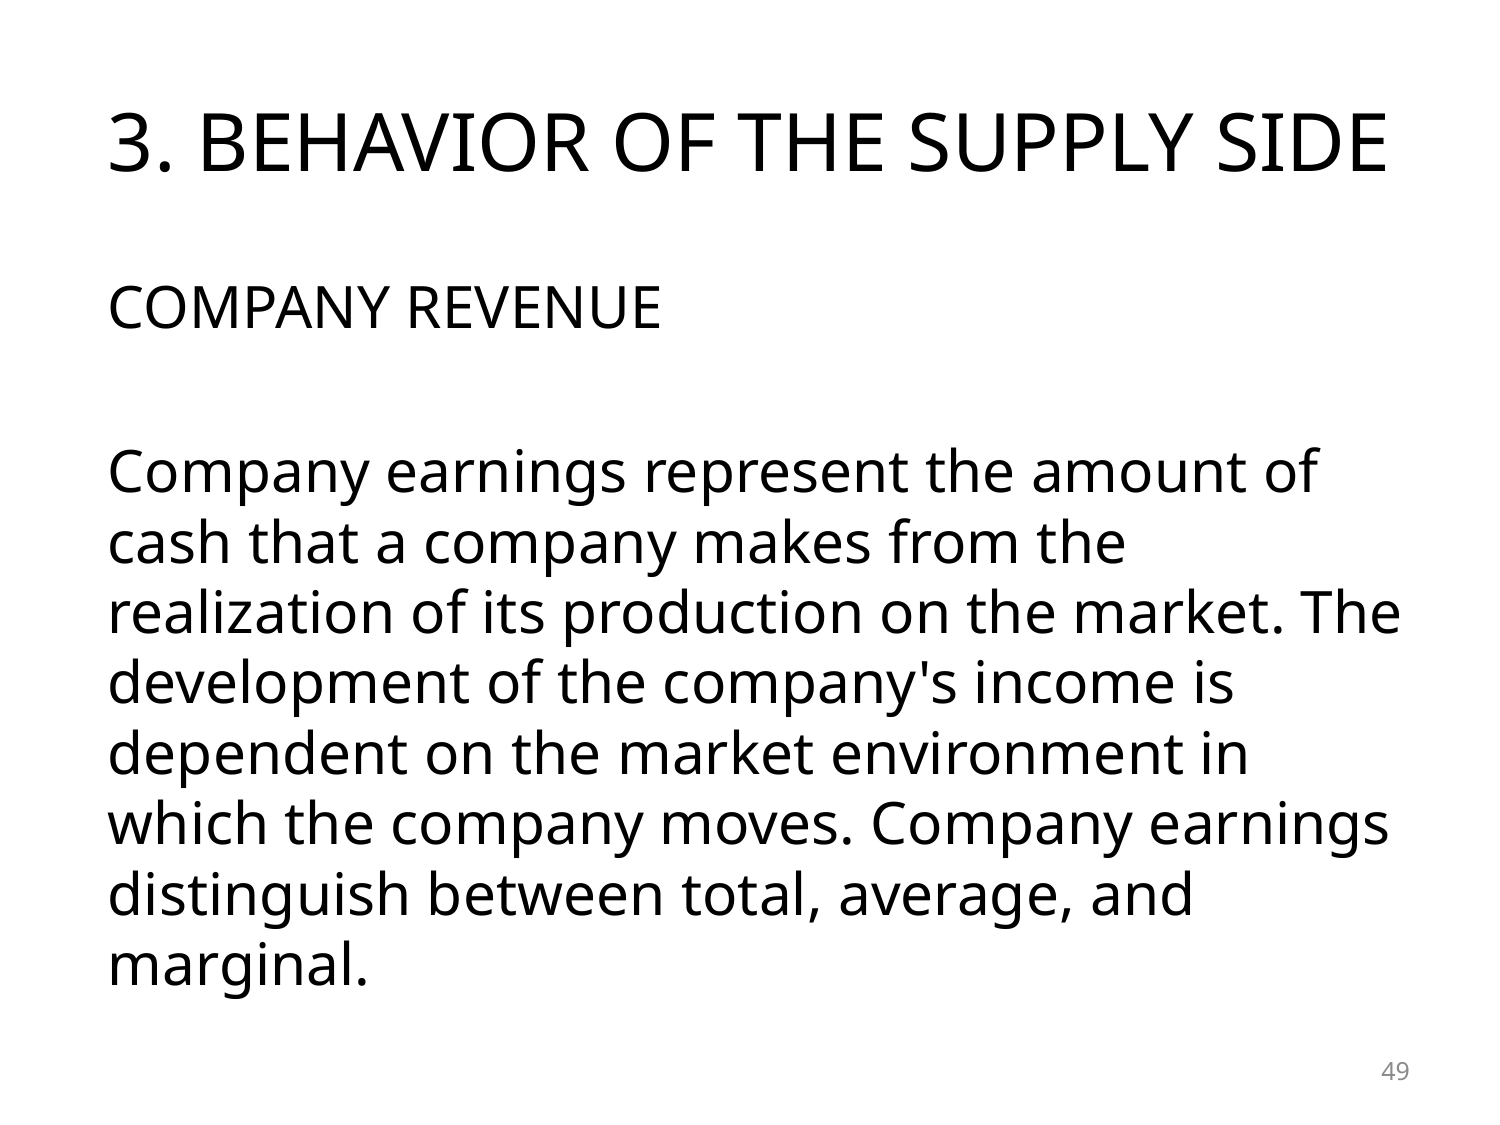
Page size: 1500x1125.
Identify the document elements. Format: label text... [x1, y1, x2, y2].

title 3. BEHAVIOR OF THE SUPPLY SIDE [75, 45, 1425, 233]
list COMPANY REVENUE Company earnings represent the amount of cash that a company makes from the realization of its production on the market. The development of the company's income is dependent on the market environment in which the company moves. Company earnings distinguish between total, average, and marginal. [75, 262, 1425, 1005]
slide_number 49 [1074, 1042, 1425, 1103]
